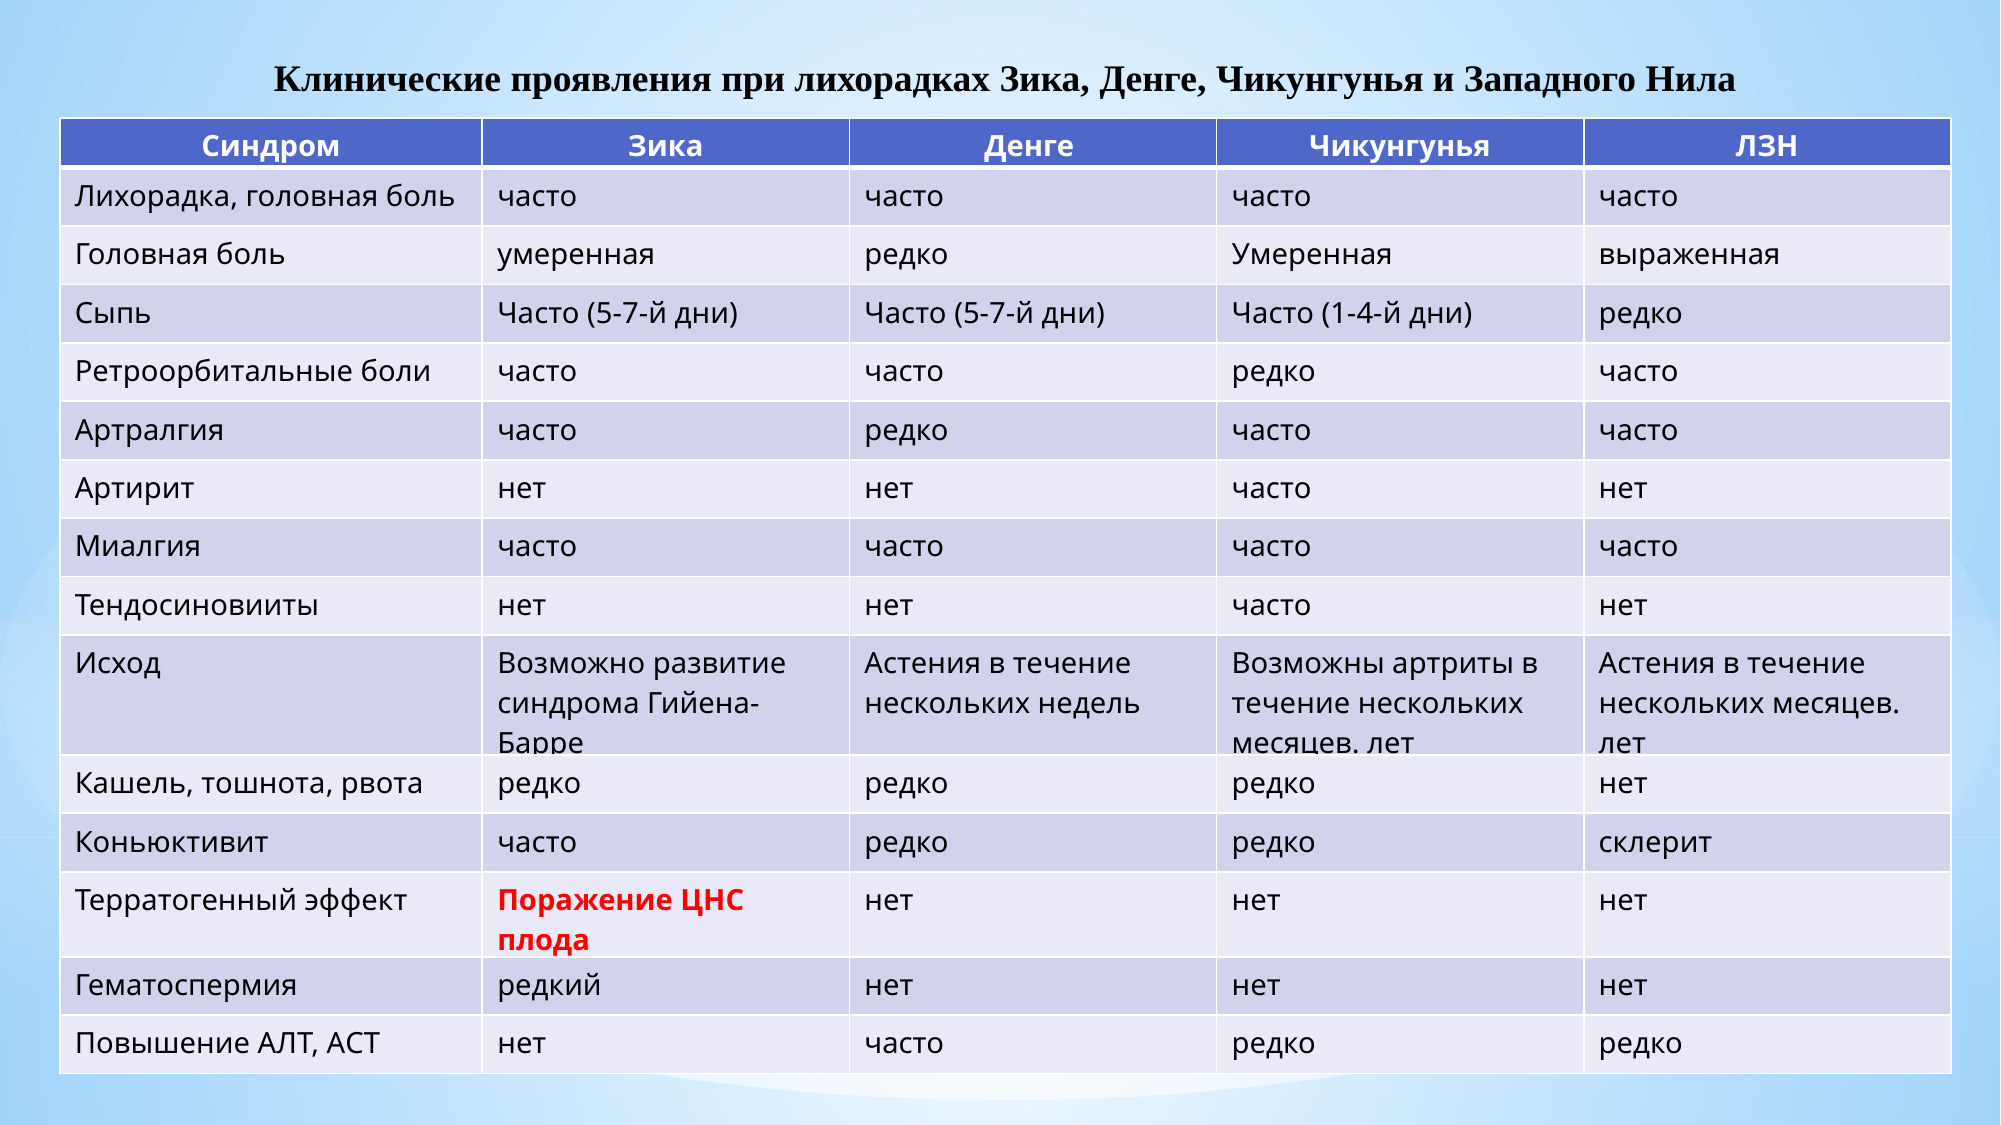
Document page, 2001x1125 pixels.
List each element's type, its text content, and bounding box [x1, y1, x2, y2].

table_cell часто [1217, 577, 1583, 634]
table_cell редко [1217, 756, 1583, 812]
table_cell Часто (5-7-й дни) [850, 285, 1216, 342]
table_cell редко [1585, 285, 1950, 342]
table_cell часто [850, 519, 1216, 576]
table_cell Миалгия [61, 519, 481, 576]
table_cell часто [483, 402, 849, 459]
table_cell нет [850, 577, 1216, 634]
table_cell часто [1585, 519, 1950, 576]
table_cell часто [483, 519, 849, 576]
table_cell редко [1585, 1016, 1950, 1073]
table_cell Артирит [61, 461, 481, 517]
table_cell выраженная [1585, 227, 1950, 284]
table_header Денге [850, 119, 1216, 165]
table_cell часто [1217, 170, 1583, 225]
table_cell нет [1585, 756, 1950, 812]
table_cell нет [483, 461, 849, 517]
table_cell Артралгия [61, 402, 481, 459]
table_cell Гематоспермия [61, 958, 481, 1014]
table_cell часто [1217, 461, 1583, 517]
table_header Синдром [61, 119, 481, 165]
table_cell часто [483, 170, 849, 225]
table_cell Астения в течение нескольких месяцев. лет [1585, 636, 1950, 754]
table_cell нет [850, 873, 1216, 956]
table_header Зика [483, 119, 849, 165]
table_cell Возможны артриты в течение нескольких месяцев. лет [1217, 636, 1583, 754]
table_cell Тендосиновииты [61, 577, 481, 634]
table_cell часто [1217, 402, 1583, 459]
text_box Клинические проявления при лихорадках Зика, Денге, Чикунгунья и Западного Нила [84, 46, 1927, 107]
table_cell часто [1585, 402, 1950, 459]
table_cell Сыпь [61, 285, 481, 342]
table_cell редко [850, 814, 1216, 871]
table_cell нет [483, 1016, 849, 1073]
table_cell редко [1217, 344, 1583, 400]
table_cell нет [850, 461, 1216, 517]
table_cell редко [850, 756, 1216, 812]
table_cell Исход [61, 636, 481, 754]
table_cell нет [1585, 873, 1950, 956]
table_cell часто [850, 170, 1216, 225]
table_cell нет [1585, 577, 1950, 634]
table_cell Часто (5-7-й дни) [483, 285, 849, 342]
table_cell Ретроорбитальные боли [61, 344, 481, 400]
table_cell Поражение ЦНС плода [483, 873, 849, 956]
table_cell Астения в течение нескольких недель [850, 636, 1216, 754]
table_cell часто [1585, 170, 1950, 225]
table_cell часто [850, 344, 1216, 400]
table_cell Головная боль [61, 227, 481, 284]
table_cell Возможно развитие синдрома Гийена-Барре [483, 636, 849, 754]
table_cell нет [1217, 958, 1583, 1014]
table_cell редко [1217, 814, 1583, 871]
table_cell склерит [1585, 814, 1950, 871]
table_cell нет [483, 577, 849, 634]
table_cell редко [850, 227, 1216, 284]
table_header ЛЗН [1585, 119, 1950, 165]
table_cell нет [1585, 958, 1950, 1014]
table_cell редко [1217, 1016, 1583, 1073]
table_cell редко [850, 402, 1216, 459]
table_cell часто [483, 814, 849, 871]
table_cell часто [1217, 519, 1583, 576]
table_cell Терратогенный эффект [61, 873, 481, 956]
table_cell Коньюктивит [61, 814, 481, 871]
table_cell умеренная [483, 227, 849, 284]
table_cell Кашель, тошнота, рвота [61, 756, 481, 812]
table_cell часто [1585, 344, 1950, 400]
table_cell редкий [483, 958, 849, 1014]
table_header Чикунгунья [1217, 119, 1583, 165]
table_cell нет [1585, 461, 1950, 517]
table_cell Часто (1-4-й дни) [1217, 285, 1583, 342]
table_cell Умеренная [1217, 227, 1583, 284]
table_cell нет [1217, 873, 1583, 956]
table_cell редко [483, 756, 849, 812]
table_cell часто [850, 1016, 1216, 1073]
table_cell Повышение АЛТ, АСТ [61, 1016, 481, 1073]
table_cell часто [483, 344, 849, 400]
table_cell нет [850, 958, 1216, 1014]
table_cell Лихорадка, головная боль [61, 170, 481, 225]
